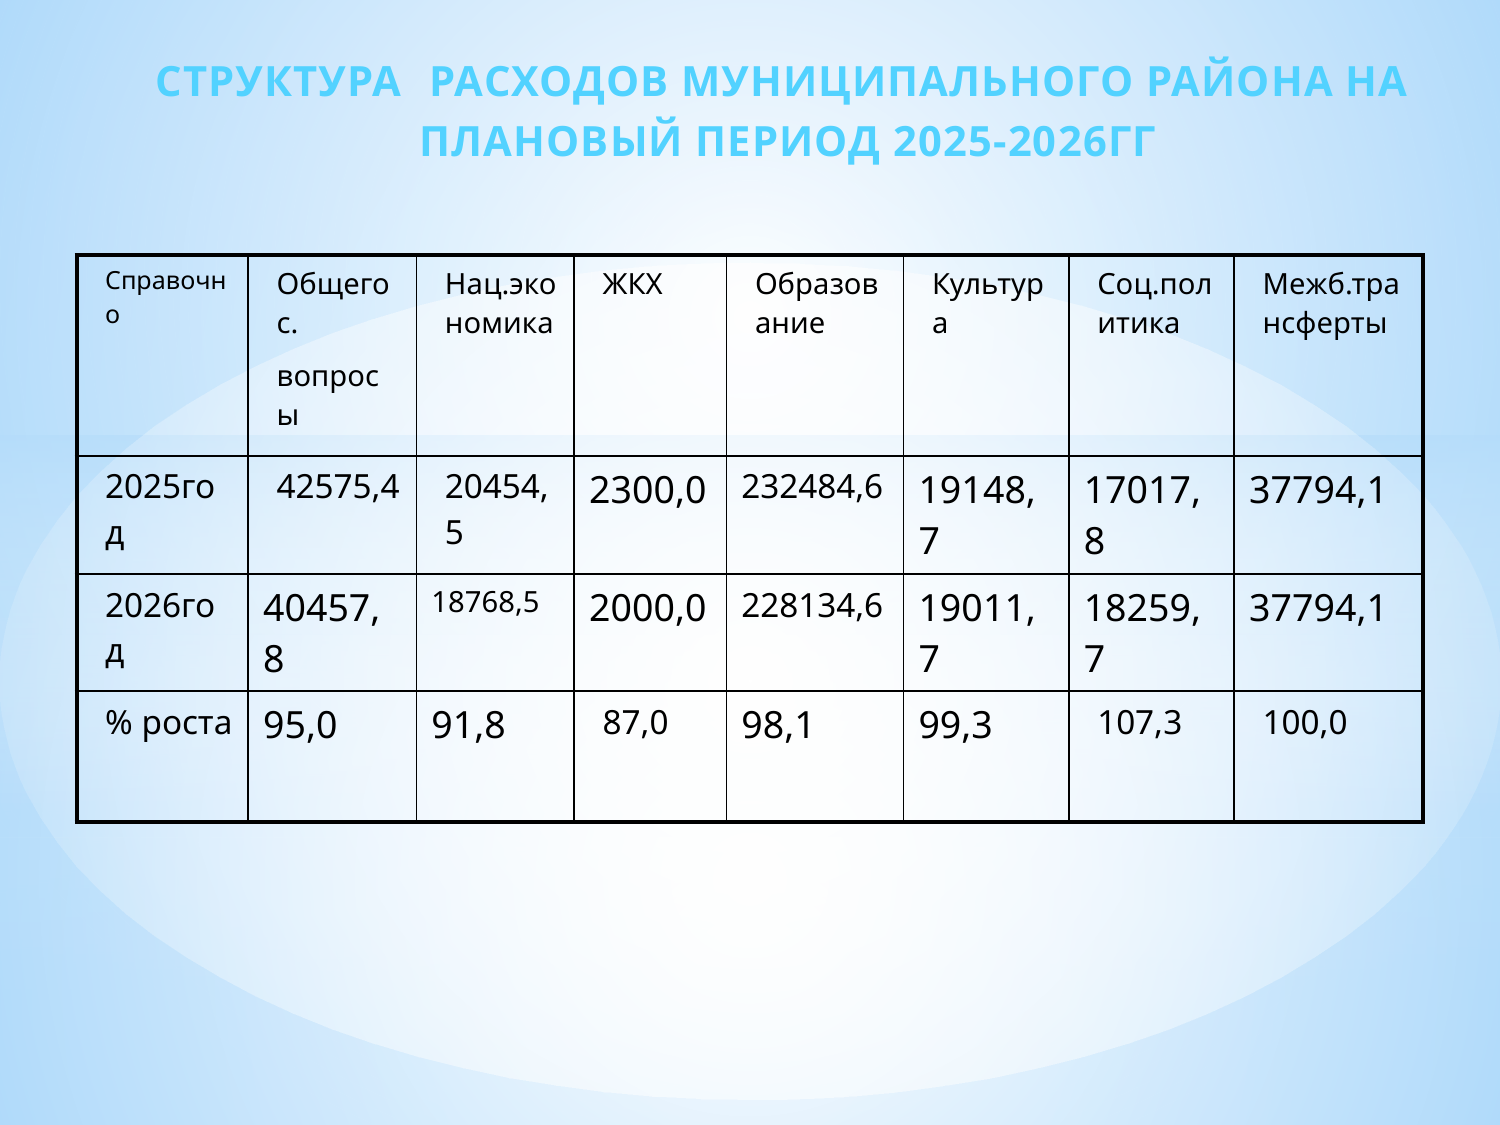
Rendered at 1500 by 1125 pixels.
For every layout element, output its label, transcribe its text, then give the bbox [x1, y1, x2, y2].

table_header ЖКХ [575, 257, 726, 455]
table_cell 37794,1 [1235, 457, 1421, 573]
table_cell 17017,8 [1070, 457, 1233, 573]
table_cell 107,3 [1070, 692, 1233, 820]
table_cell 18768,5 [417, 575, 573, 690]
table_header Нац.экономика [417, 257, 573, 455]
table_cell 87,0 [575, 692, 726, 820]
table_cell 98,1 [727, 692, 903, 820]
table_cell 19148,7 [904, 457, 1068, 573]
table_cell 2025год [79, 457, 247, 573]
table_cell 100,0 [1235, 692, 1421, 820]
table_cell 18259,7 [1070, 575, 1233, 690]
table_cell 95,0 [249, 692, 416, 820]
table_cell 42575,4 [249, 457, 416, 573]
table_header Культура [904, 257, 1068, 455]
table_cell 2300,0 [575, 457, 726, 573]
title СТРУКТУРА РАСХОДОВ МУНИЦИПАЛЬНОГО РАЙОНА НА ПЛАНОВЫЙ ПЕРИОД 2025-2026ГГ [76, 19, 1500, 173]
table_header Соц.политика [1070, 257, 1233, 455]
table_cell 2026год [79, 575, 247, 690]
table_cell % роста [79, 692, 247, 820]
table_cell 99,3 [904, 692, 1068, 820]
table_cell 20454,5 [417, 457, 573, 573]
table_header Образование [727, 257, 903, 455]
table_cell 19011,7 [904, 575, 1068, 690]
table_cell 37794,1 [1235, 575, 1421, 690]
table_cell 91,8 [417, 692, 573, 820]
table_cell 232484,6 [727, 457, 903, 573]
table_header Межб.трансферты [1235, 257, 1421, 455]
table_header Справочно [79, 257, 247, 455]
table_cell 228134,6 [727, 575, 903, 690]
table_cell 2000,0 [575, 575, 726, 690]
table_cell 40457,8 [249, 575, 416, 690]
table_header Общегос. вопросы [249, 257, 416, 455]
